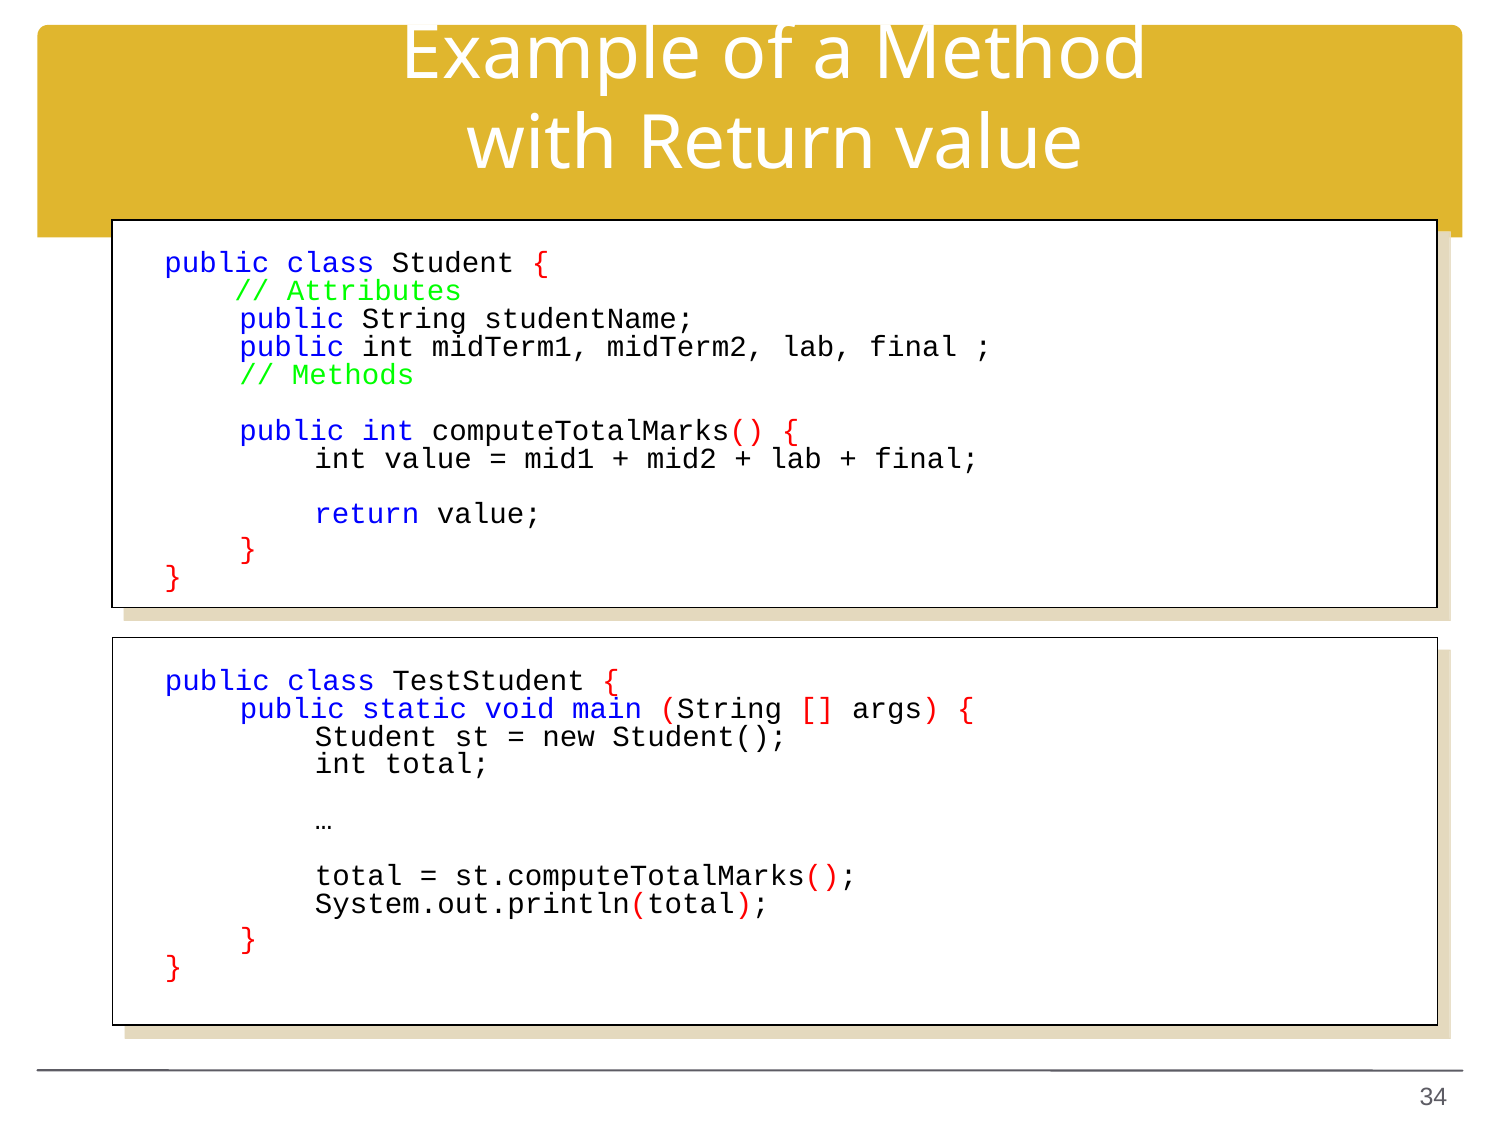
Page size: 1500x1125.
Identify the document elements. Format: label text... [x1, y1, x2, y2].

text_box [112, 637, 1438, 1026]
title Example of a Method with Return value [49, 0, 1500, 188]
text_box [111, 219, 1438, 625]
slide_number 34 [1112, 1069, 1463, 1123]
